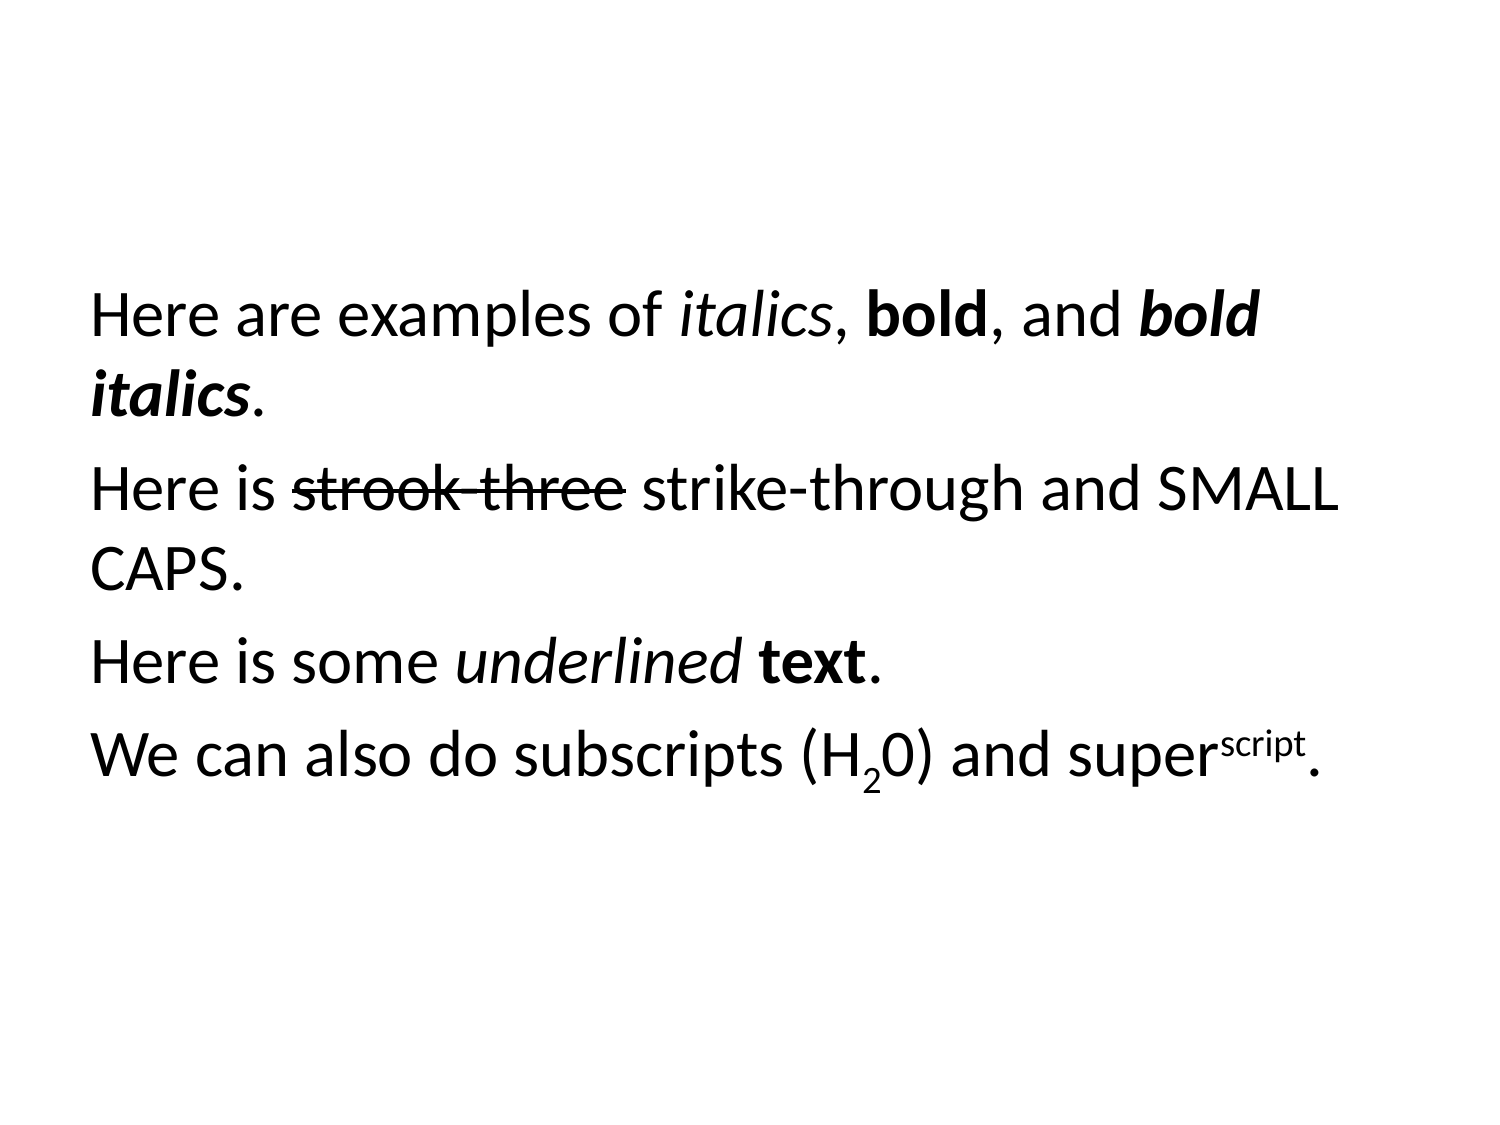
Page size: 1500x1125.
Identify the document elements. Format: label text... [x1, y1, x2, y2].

list Here are examples of italics, bold, and bold italics. Here is strook-three strike-through and small caps. Here is some underlined text. We can also do subscripts (H20) and superscript. [75, 262, 1425, 1005]
